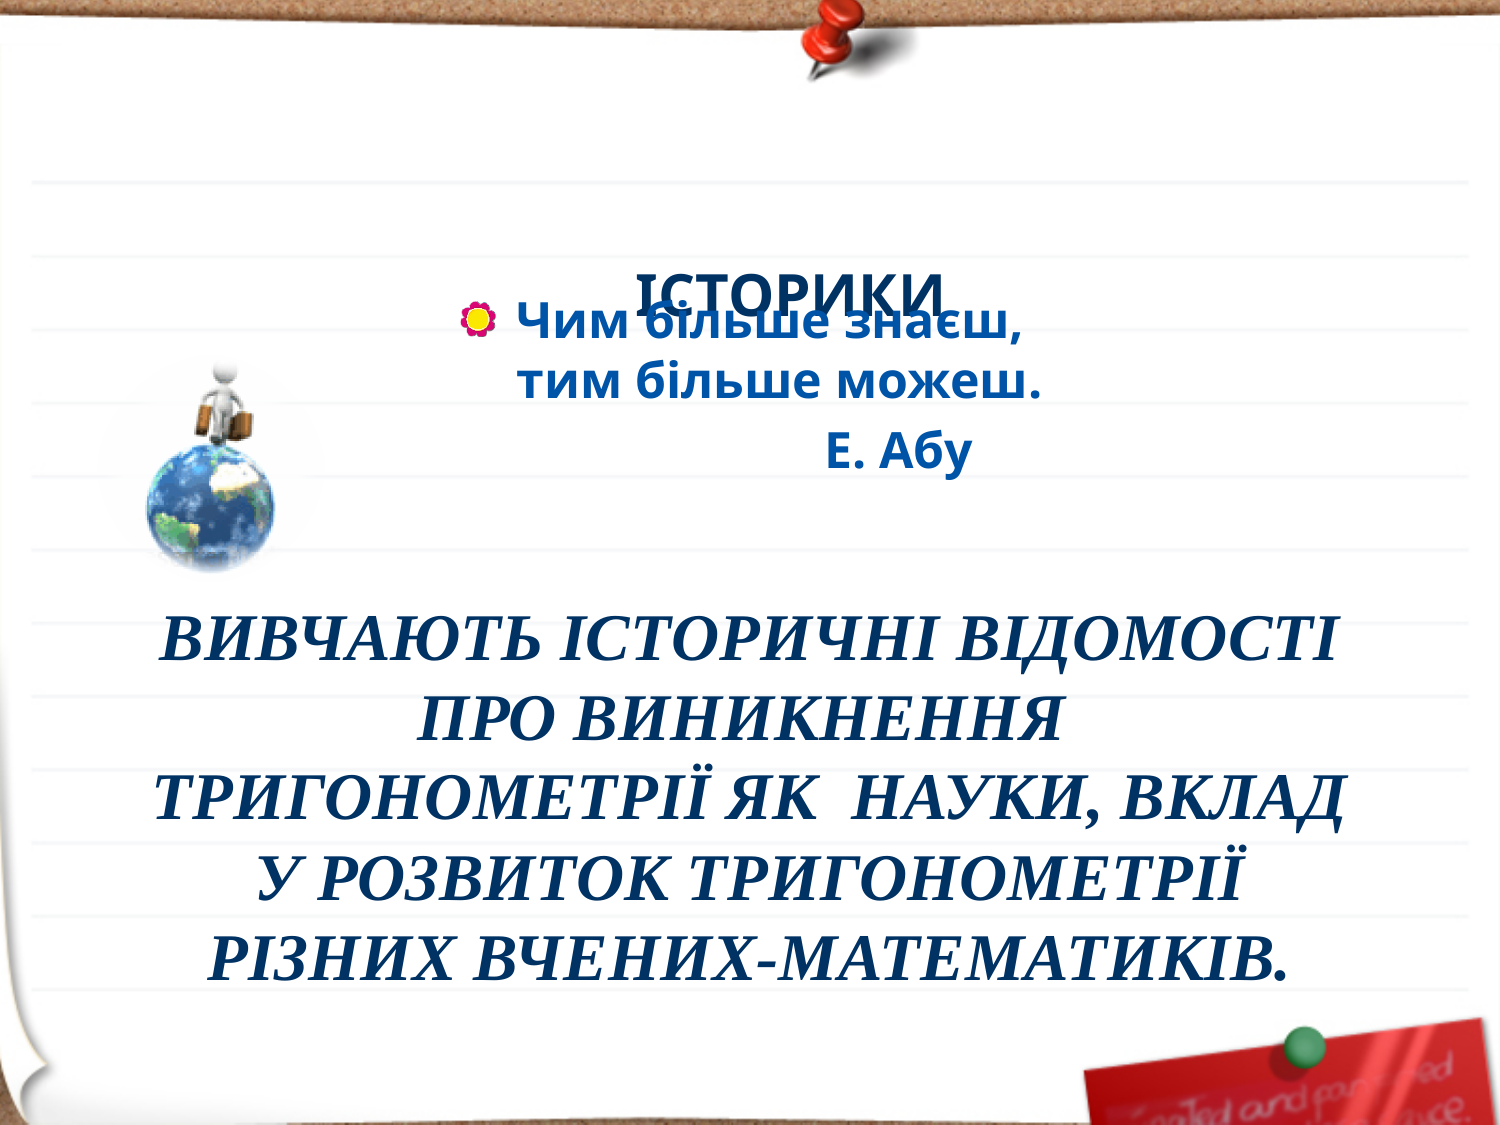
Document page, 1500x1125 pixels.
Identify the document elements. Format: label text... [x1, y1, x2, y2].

title Історики [199, 191, 1383, 395]
text_box Вивчають історичні відомості про виникнення тригонометрії як науки, вклад у розвиток тригонометрії різних вчених-математиків. [117, 585, 1383, 1001]
picture [0, 0, 1500, 1125]
text_box Чим більше знаєш, тим більше можеш. Е. Абу [445, 281, 1102, 551]
